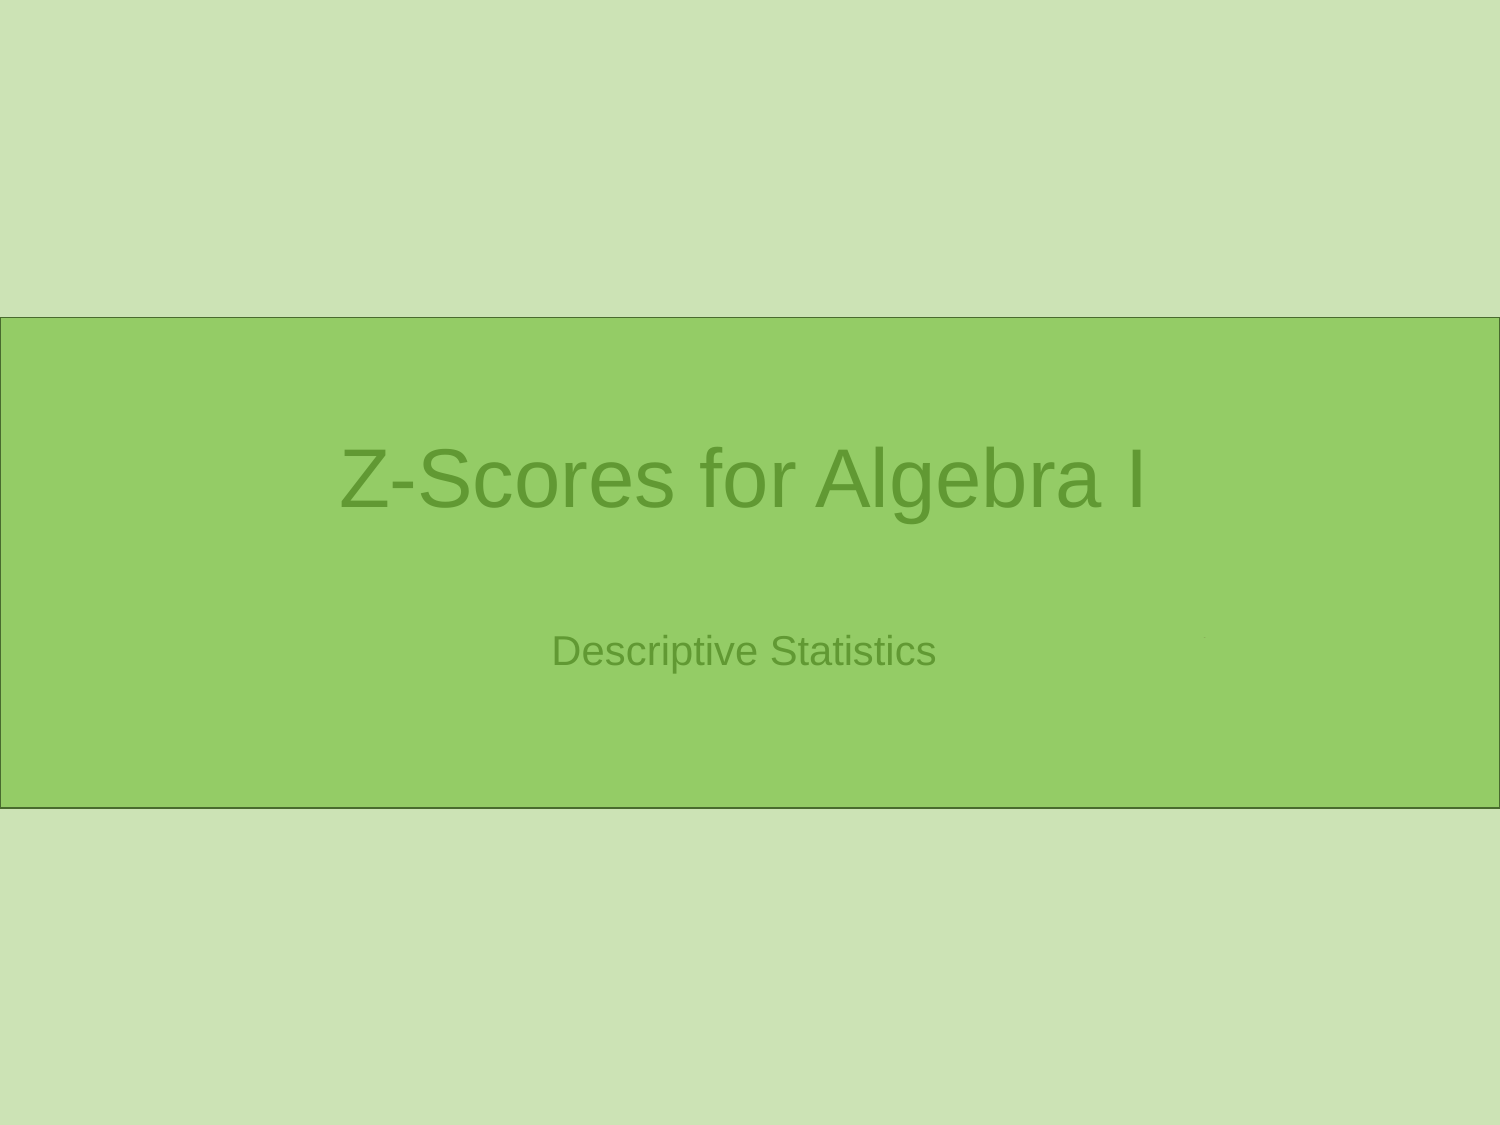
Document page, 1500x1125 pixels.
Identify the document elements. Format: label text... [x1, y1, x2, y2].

title Z-Scores for Algebra I [94, 338, 1394, 611]
subtitle Descriptive Statistics [94, 615, 1394, 735]
